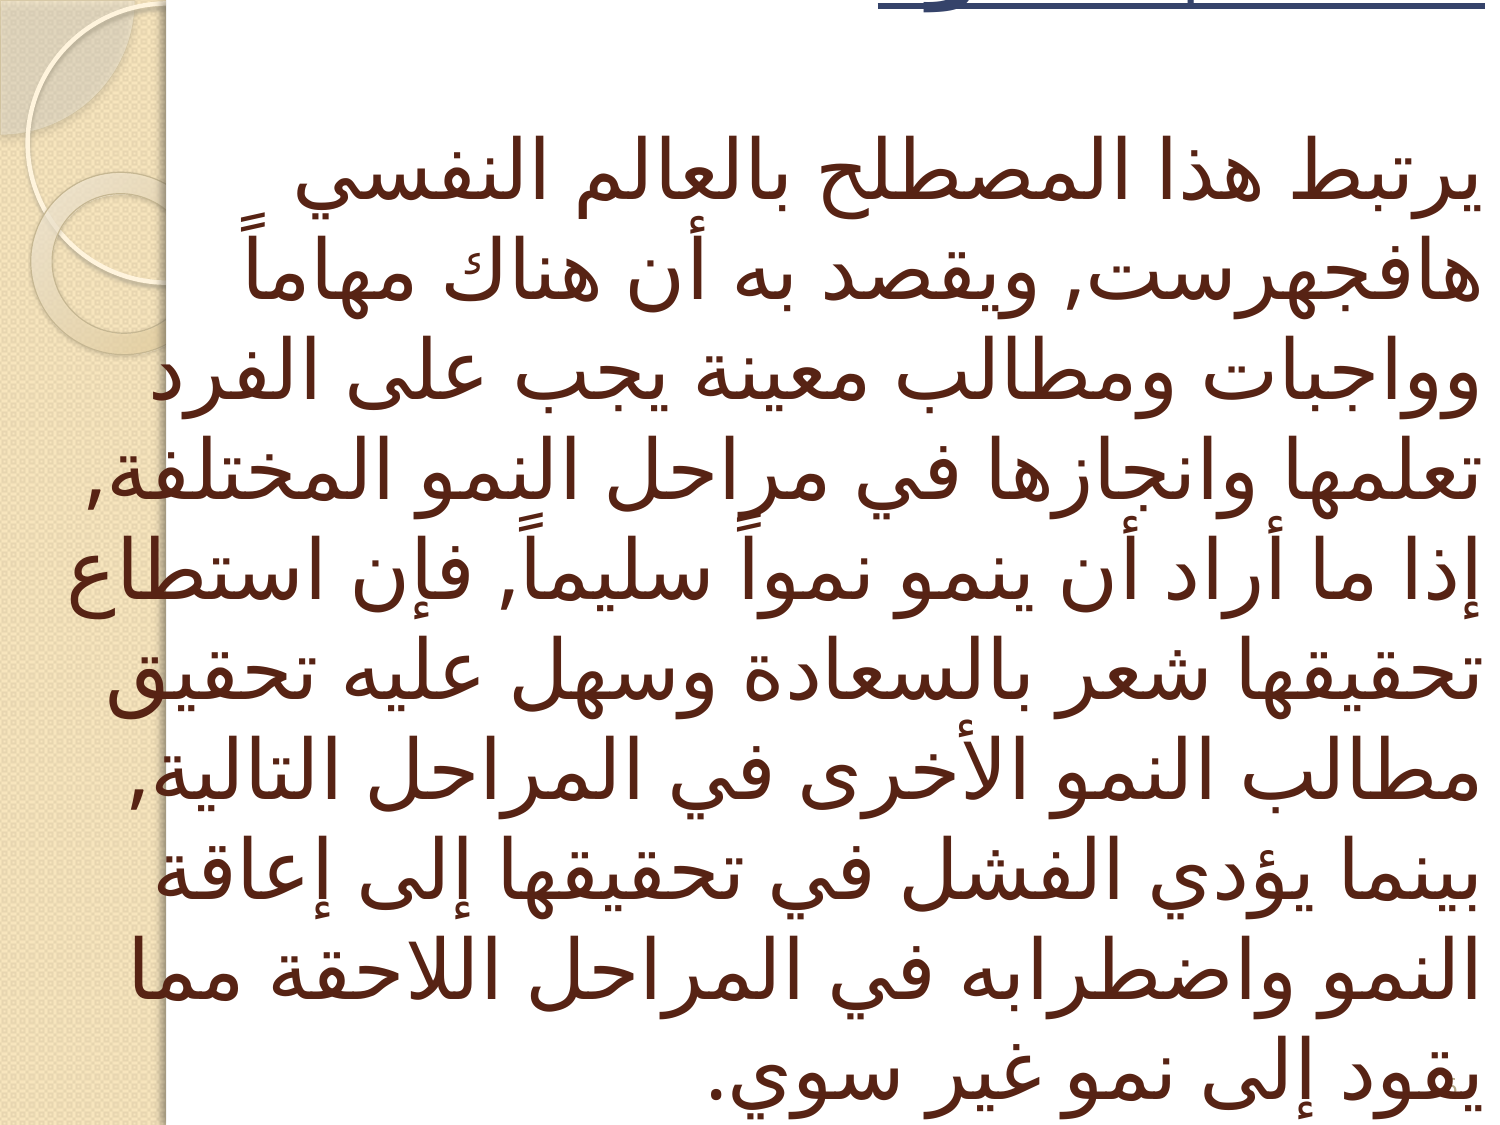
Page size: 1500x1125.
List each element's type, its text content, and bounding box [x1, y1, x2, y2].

slide_number 6 [1413, 1034, 1488, 1113]
title *مطالب النمو* يرتبط هذا المصطلح بالعالم النفسي هافجهرست, ويقصد به أن هناك مهاماً وواجبات ومطالب معينة يجب على الفرد تعلمها وانجازها في مراحل النمو المختلفة, إذا ما أراد أن ينمو نمواً سليماً, فإن استطاع تحقيقها شعر بالسعادة وسهل عليه تحقيق مطالب النمو الأخرى في المراحل التالية, بينما يؤدي الفشل في تحقيقها إلى إعاقة النمو واضطرابه في المراحل اللاحقة مما يقود إلى نمو غير سوي. [0, 0, 1500, 1125]
footer [937, 1034, 1413, 1113]
